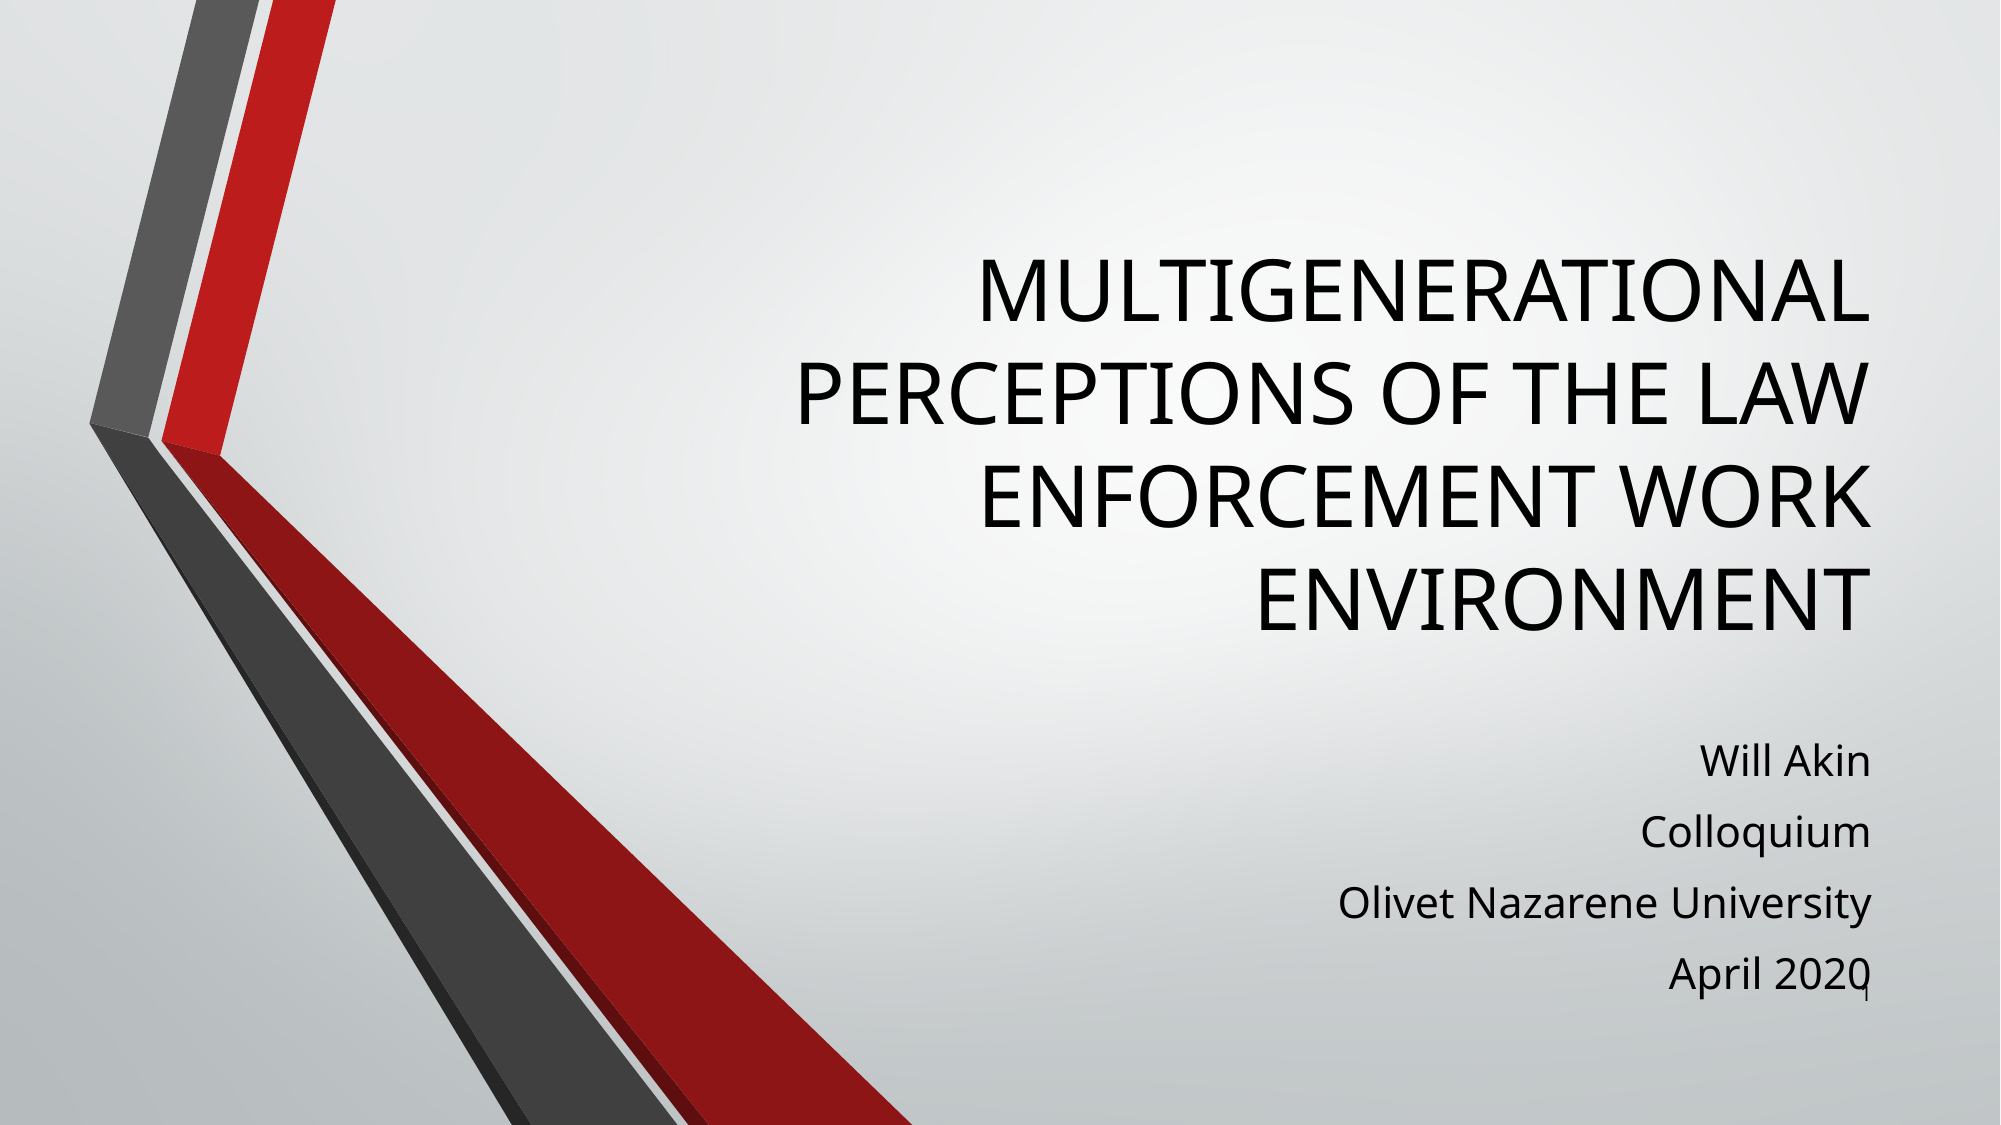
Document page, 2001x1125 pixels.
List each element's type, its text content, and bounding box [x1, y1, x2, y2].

slide_number 1 [1796, 965, 1887, 1025]
title MULTIGENERATIONAL PERCEPTIONS OF THE LAW ENFORCEMENT WORK ENVIRONMENT [480, 226, 1887, 656]
subtitle Will Akin Colloquium Olivet Nazarene University April 2020 [740, 655, 1887, 1007]
